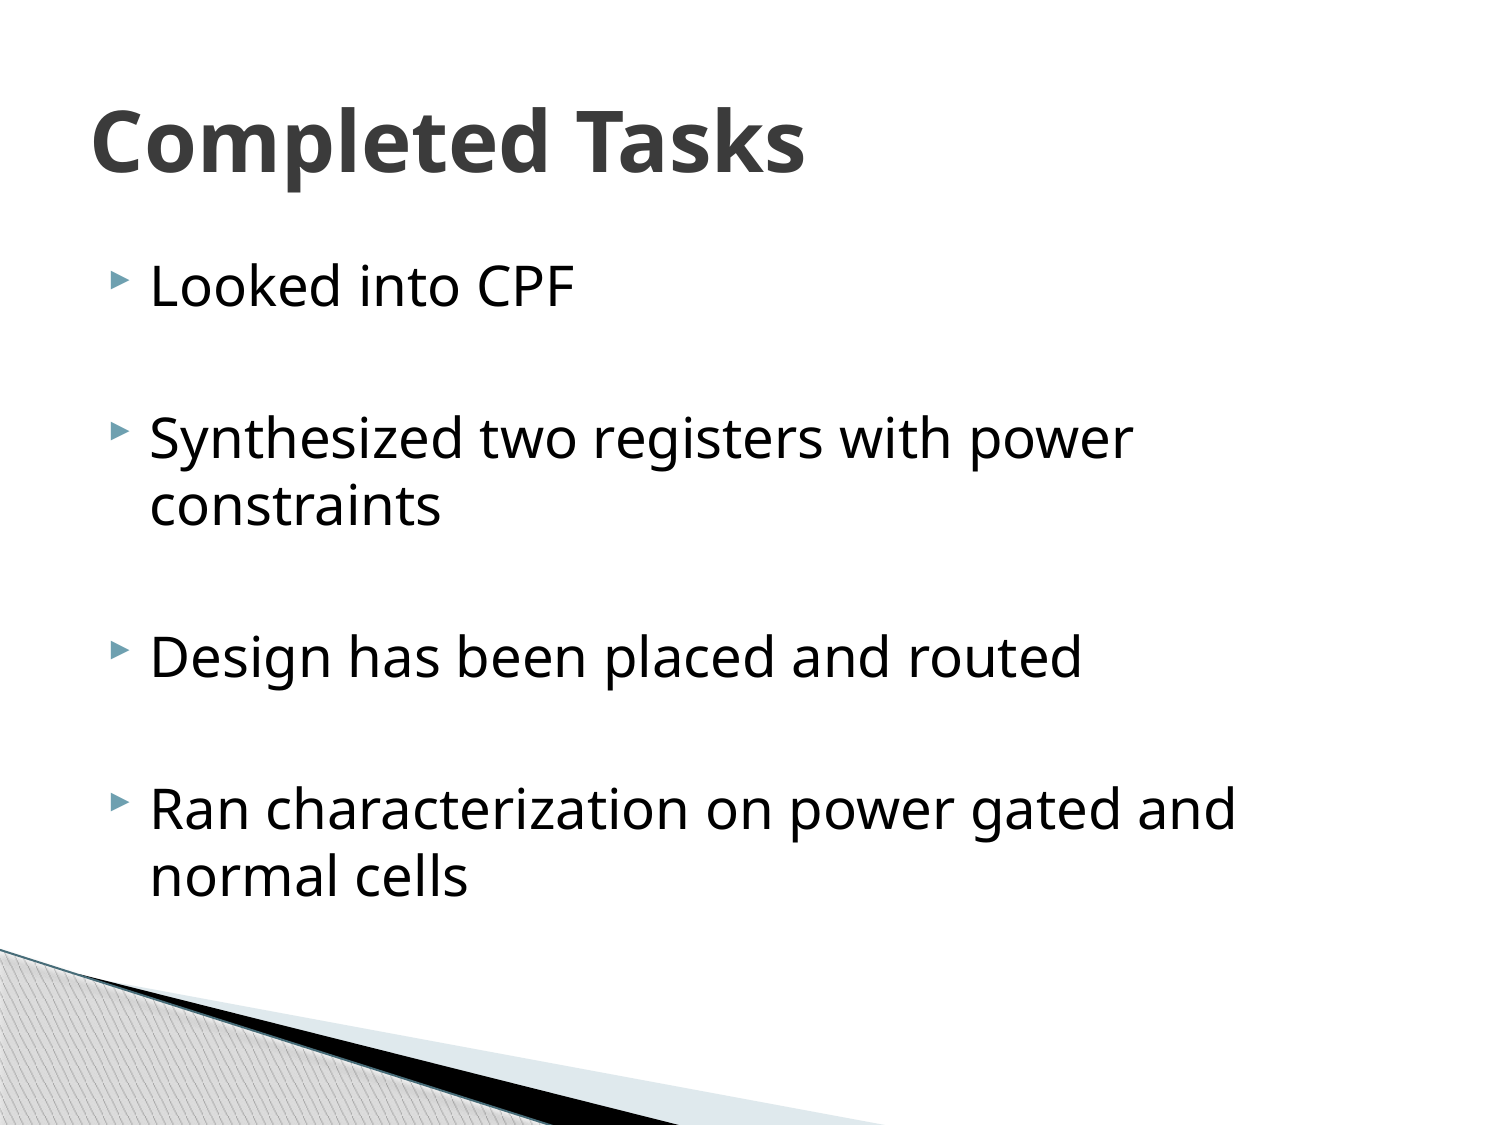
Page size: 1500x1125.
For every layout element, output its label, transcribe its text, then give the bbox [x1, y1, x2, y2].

list Looked into CPF Synthesized two registers with power constraints Design has been placed and routed Ran characterization on power gated and normal cells [75, 243, 1425, 986]
title Completed Tasks [75, 45, 1425, 233]
